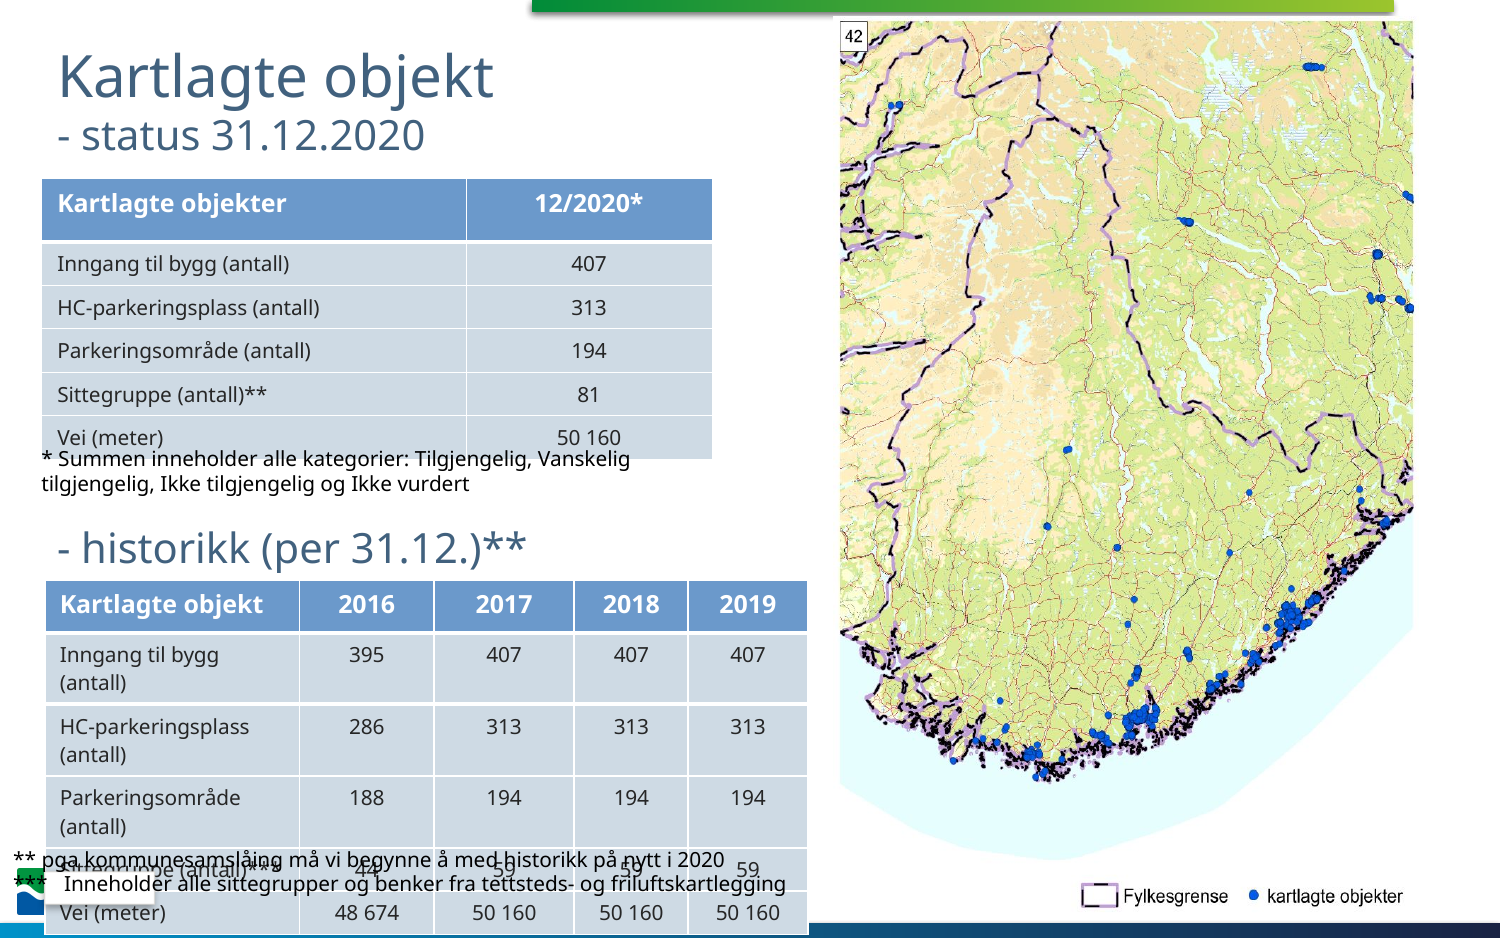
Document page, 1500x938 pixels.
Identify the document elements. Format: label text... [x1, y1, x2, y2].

text_box - historikk (per 31.12.)** [42, 496, 828, 580]
table_cell 194 [689, 777, 807, 847]
table_cell 59 [802, 849, 807, 890]
table_cell 50 160 [689, 892, 807, 934]
table_cell Inngang til bygg (antall) [42, 244, 466, 285]
table_cell Inngang til bygg (antall) [46, 635, 299, 702]
table_header 12/2020* [467, 179, 712, 240]
table_cell 194 [467, 329, 712, 372]
table_cell 313 [467, 286, 712, 328]
table_cell 194 [435, 777, 573, 838]
table_cell 286 [300, 706, 433, 775]
table_cell 50 160 [467, 416, 712, 459]
table_cell 194 [575, 777, 687, 838]
table_cell 313 [435, 706, 573, 775]
table_cell 407 [575, 635, 687, 702]
table_cell Vei (meter) [42, 416, 466, 438]
picture [833, 16, 1419, 913]
table_cell 50 160 [575, 904, 687, 934]
table_cell 407 [467, 244, 712, 285]
table_cell 81 [467, 373, 712, 415]
table_header 2016 [300, 581, 433, 631]
text_box * Summen inneholder alle kategorier: Tilgjengelig, Vanskelig tilgjengelig, Ikke tilgjengelig og Ikke vurdert [26, 438, 711, 504]
table_header 2019 [689, 581, 807, 631]
table_header 2017 [435, 581, 573, 631]
table_cell 407 [689, 635, 807, 702]
table_cell Parkeringsområde (antall) [46, 777, 299, 838]
table_header Kartlagte objekter [42, 179, 466, 240]
text_box Kartlagte objekt - status 31.12.2020 [42, 24, 828, 167]
table_header Kartlagte objekt [46, 581, 299, 631]
table_cell 48 674 [300, 904, 433, 934]
table_cell 313 [689, 706, 807, 775]
table_cell 407 [435, 635, 573, 702]
table_cell Parkeringsområde (antall) [42, 329, 466, 372]
table_cell 188 [300, 777, 433, 838]
table_cell 50 160 [435, 904, 573, 934]
table_cell 313 [575, 706, 687, 775]
table_cell HC-parkeringsplass (antall) [42, 286, 466, 328]
text_box ** pga kommunesamslåing må vi begynne å med historikk på nytt i 2020 *** Inneholder alle sittegrupper og benker fra tettsteds- og friluftskartlegging [0, 838, 802, 904]
table_cell 395 [300, 635, 433, 702]
table_header 2018 [575, 581, 687, 631]
table_cell Vei (meter) [46, 904, 299, 934]
table_cell HC-parkeringsplass (antall) [46, 706, 299, 775]
table_cell Sittegruppe (antall)** [42, 373, 466, 415]
